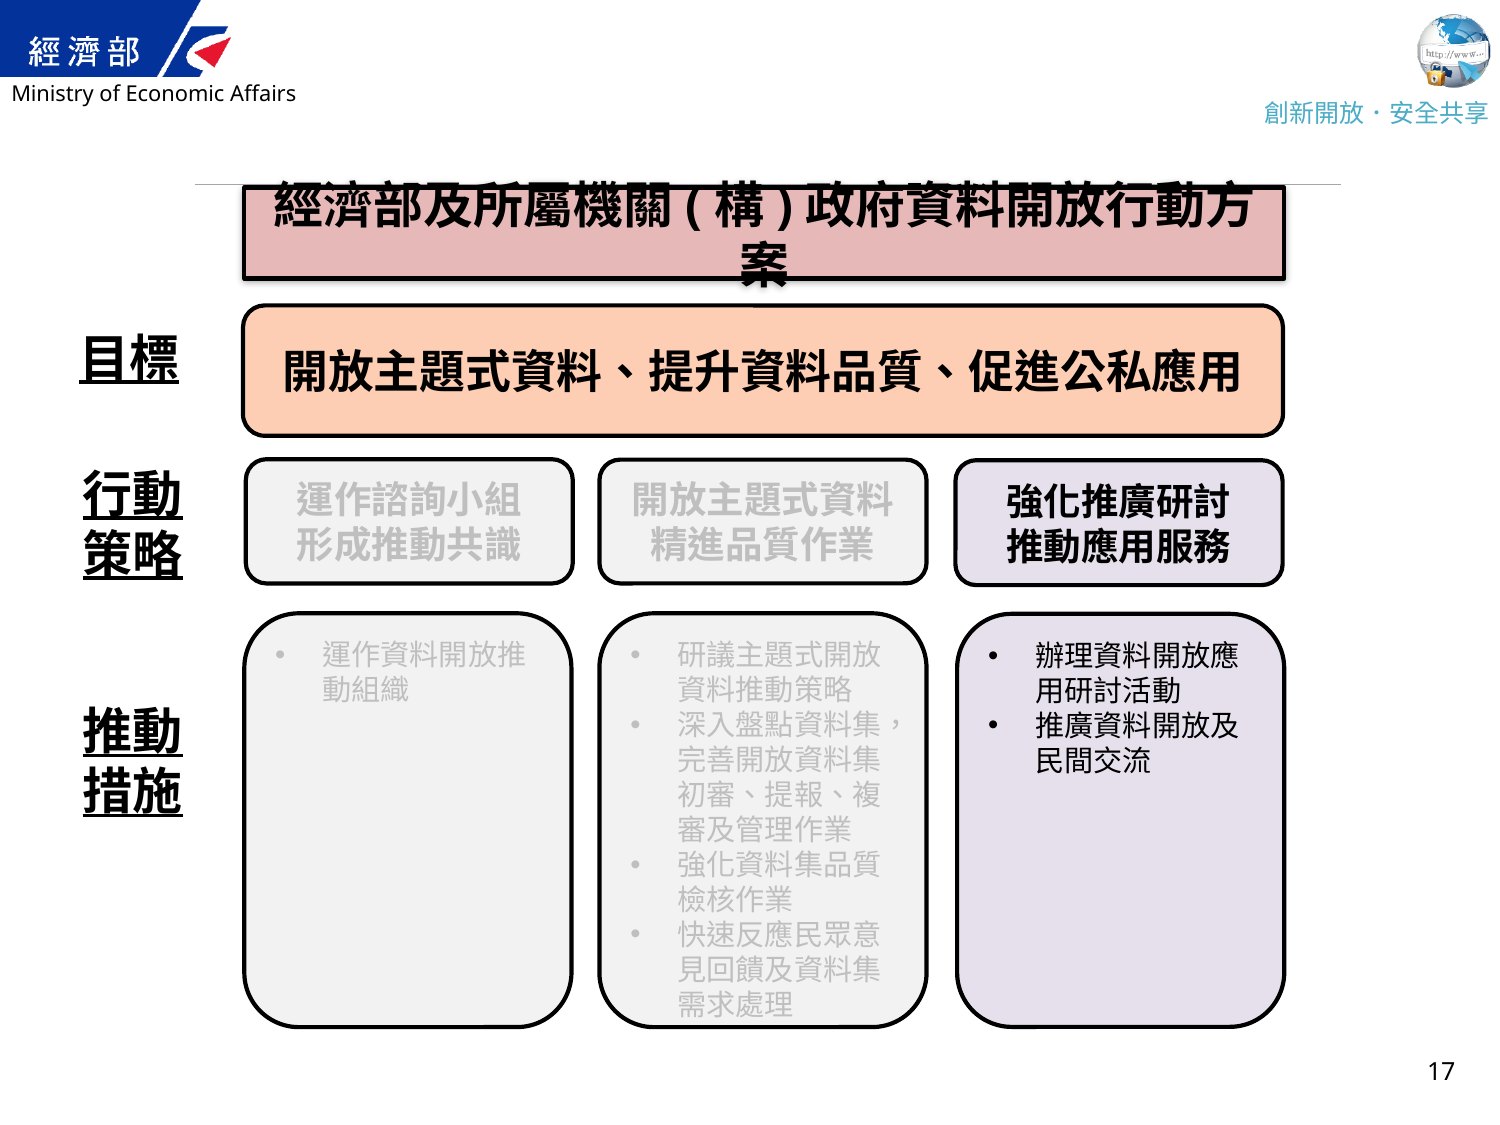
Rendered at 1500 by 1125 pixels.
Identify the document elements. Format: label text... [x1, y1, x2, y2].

picture [1411, 10, 1495, 90]
picture [0, 0, 231, 77]
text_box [63, 187, 1285, 1028]
slide_number 17 [1120, 1042, 1471, 1103]
